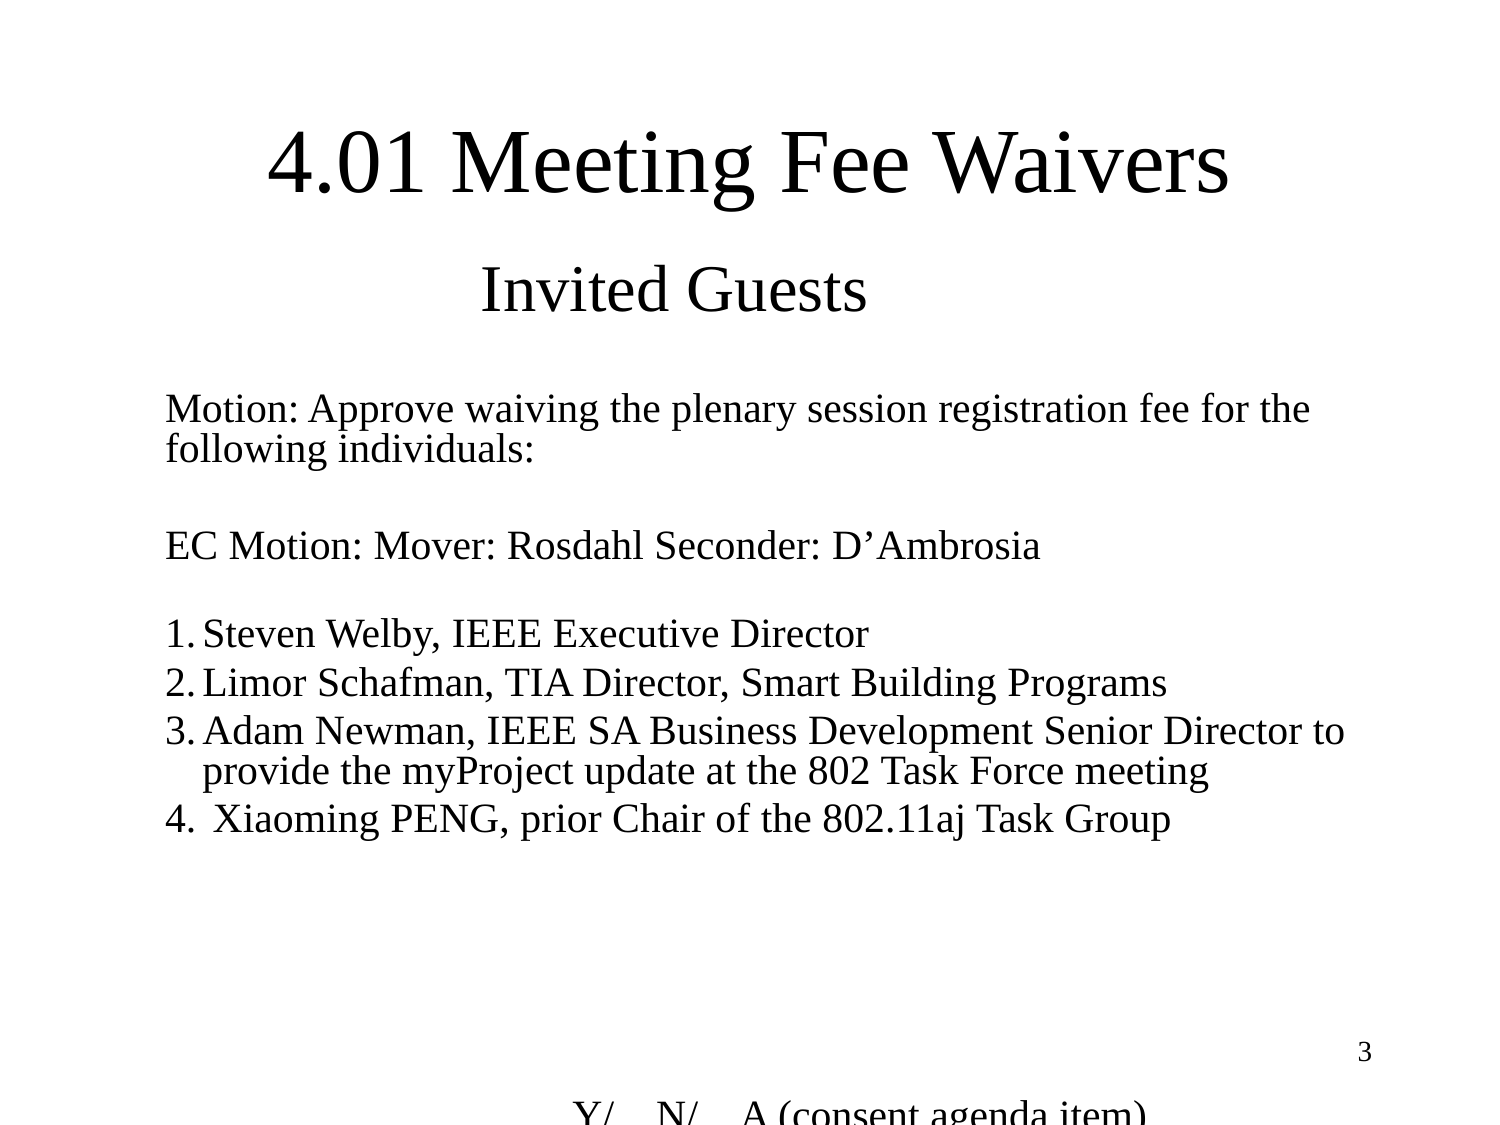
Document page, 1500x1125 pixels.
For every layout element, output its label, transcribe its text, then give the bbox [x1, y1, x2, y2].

text_box Invited Guests [299, 228, 1050, 341]
title 4.01 Meeting Fee Waivers [112, 62, 1388, 251]
slide_number 3 [1074, 1024, 1388, 1101]
text_box Motion: Approve waiving the plenary session registration fee for the following individuals: EC Motion: Mover: Rosdahl Seconder: D’Ambrosia Steven Welby, IEEE Executive Director Limor Schafman, TIA Director, Smart Building Programs Adam Newman, IEEE SA Business Development Senior Director to provide the myProject update at the 802 Task Force meeting Xiaoming PENG, prior Chair of the 802.11aj Task Group __Y/__N/__A (consent agenda item) [150, 343, 1450, 907]
list [74, 599, 1426, 938]
